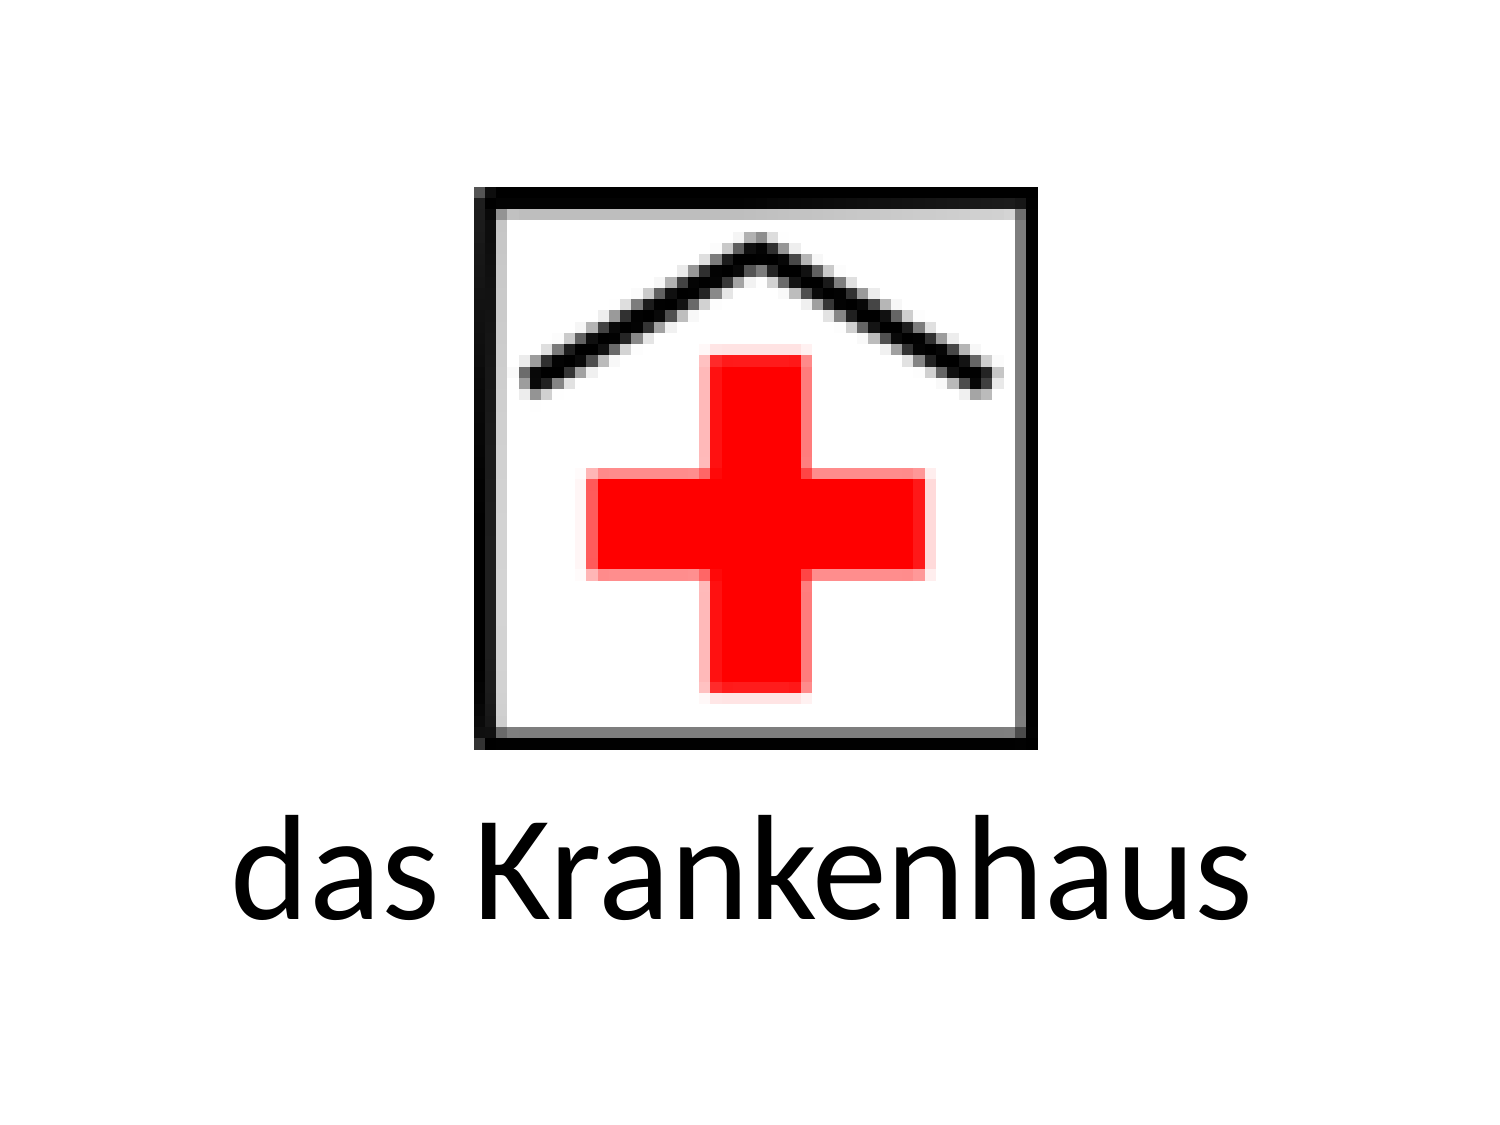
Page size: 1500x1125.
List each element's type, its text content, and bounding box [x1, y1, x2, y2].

text_box das Krankenhaus [0, 762, 1500, 958]
picture [474, 187, 1038, 751]
